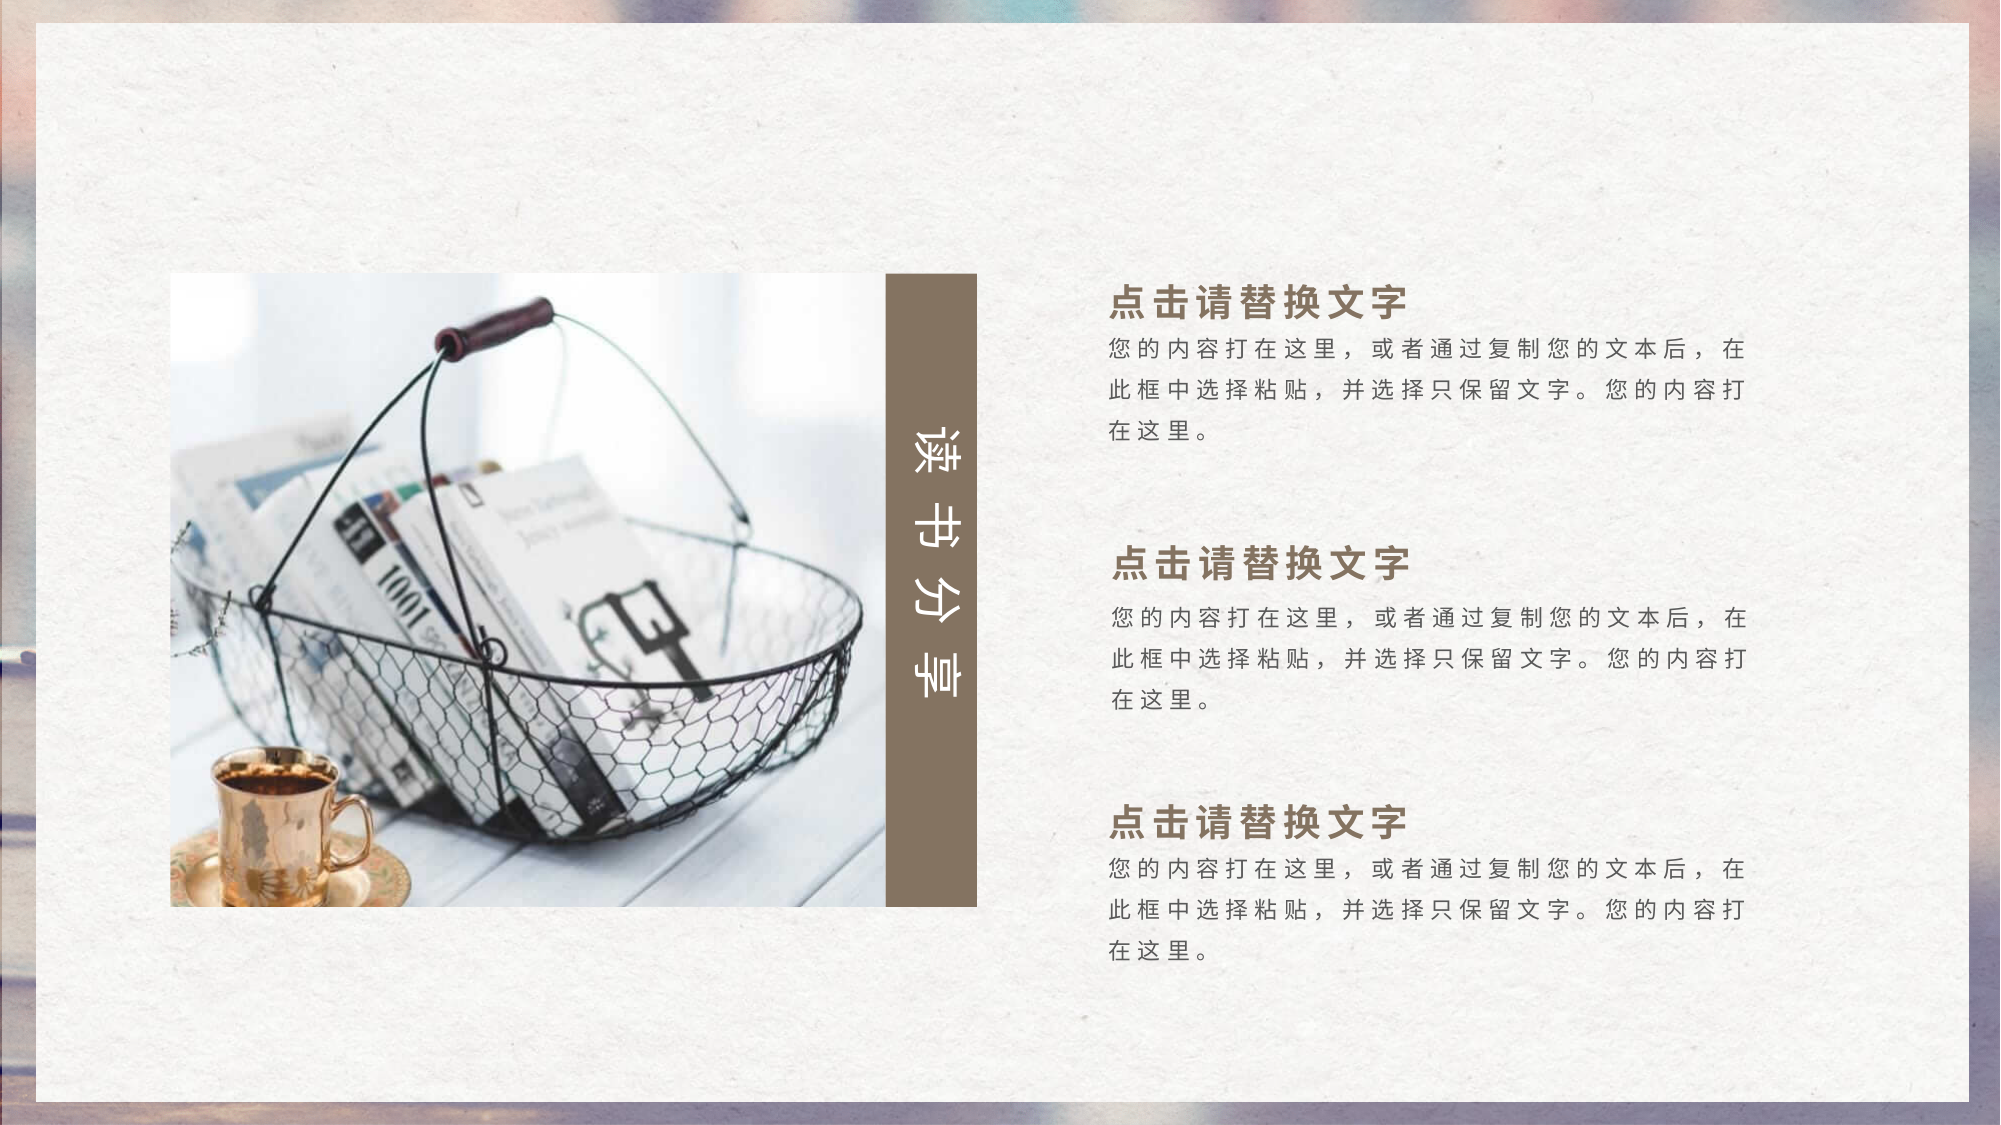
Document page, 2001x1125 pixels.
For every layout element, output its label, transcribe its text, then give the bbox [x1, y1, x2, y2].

picture [0, 0, 2000, 1125]
text_box [886, 273, 978, 908]
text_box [1093, 768, 1791, 974]
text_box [1096, 510, 1794, 723]
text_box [1093, 249, 1791, 454]
text_box 读书分享 [886, 411, 977, 795]
